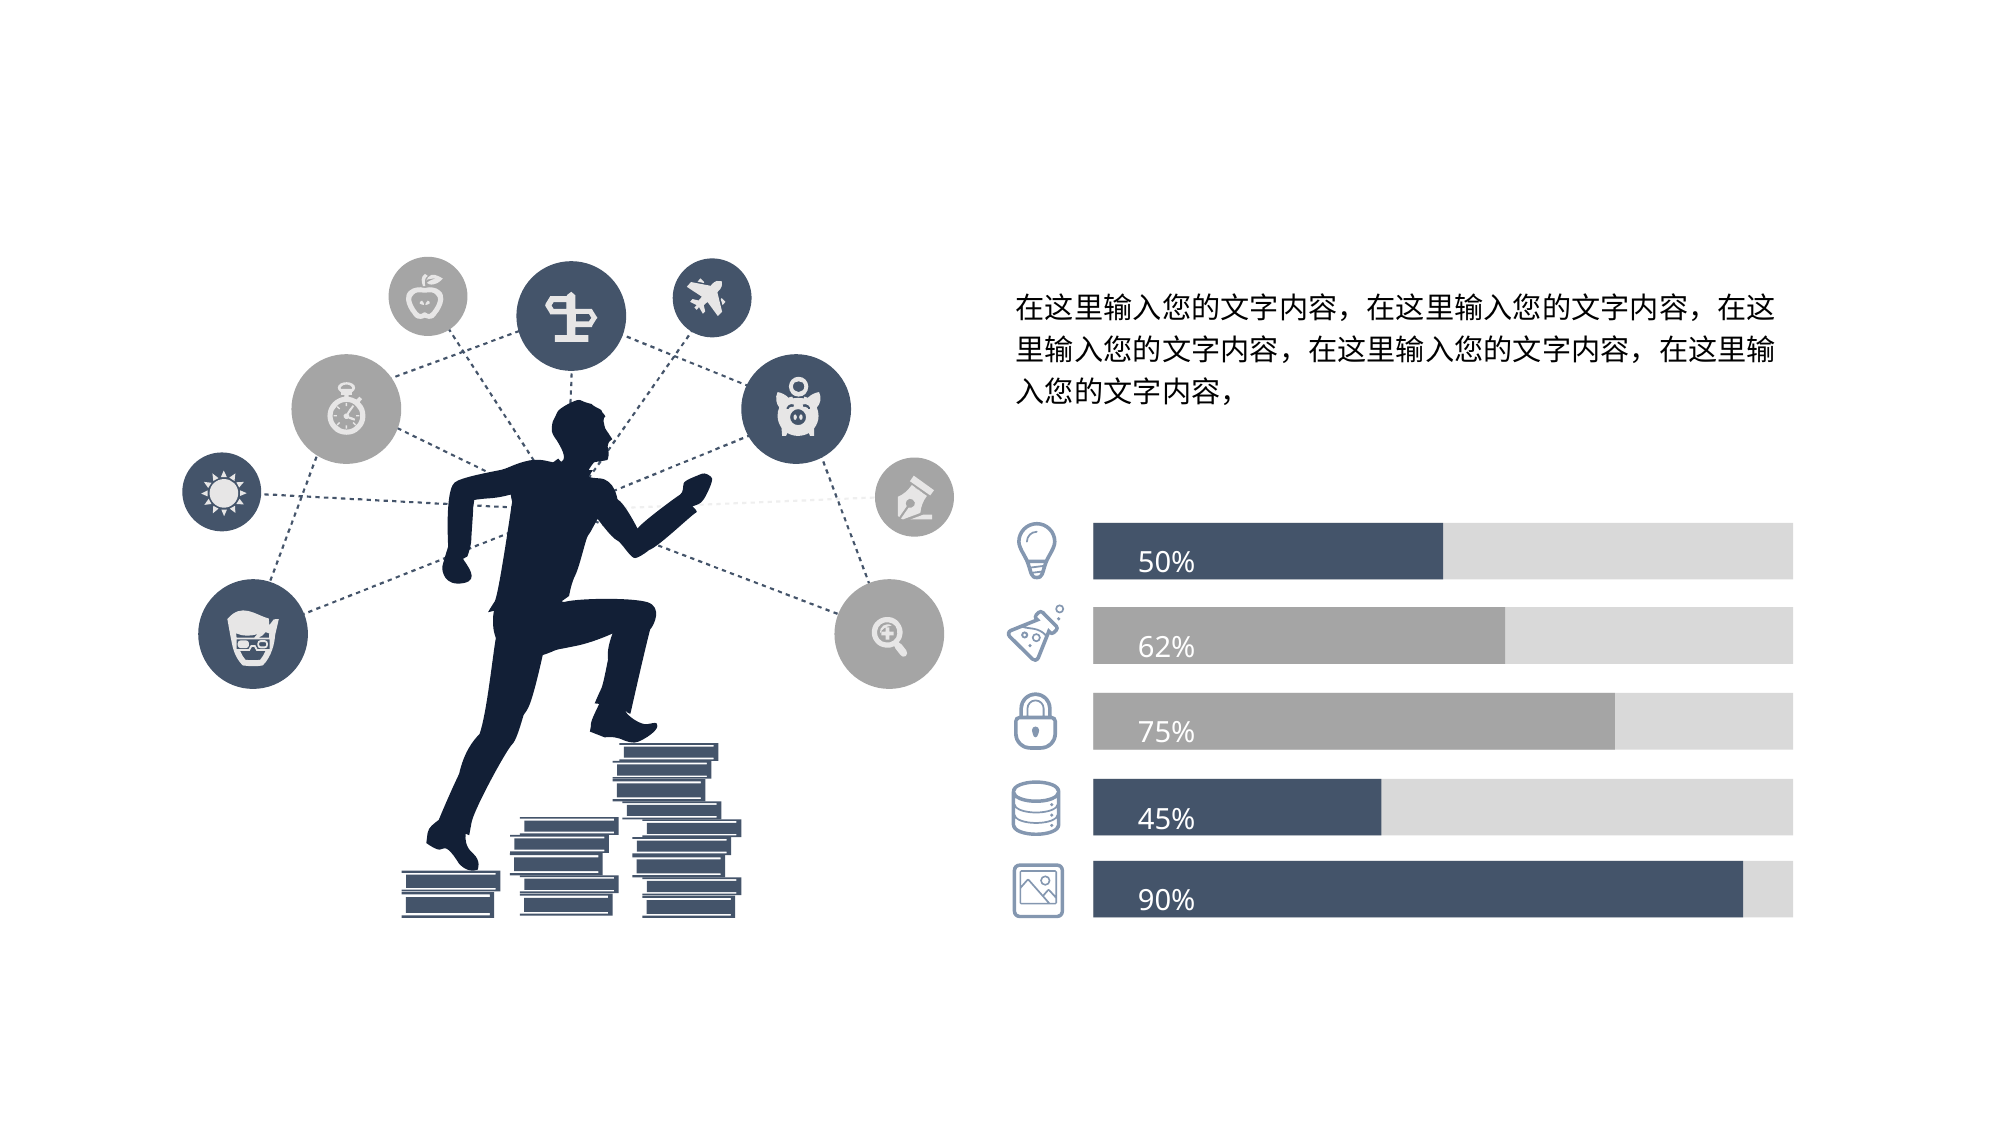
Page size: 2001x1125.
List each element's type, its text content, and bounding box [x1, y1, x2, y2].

text_box [1093, 692, 1615, 750]
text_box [1017, 521, 1057, 580]
text_box 75% [1116, 696, 1241, 760]
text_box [1014, 692, 1058, 750]
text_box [178, 252, 958, 918]
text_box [1012, 863, 1065, 919]
text_box 62% [1116, 610, 1241, 674]
text_box 在这里输入您的文字内容，在这里输入您的文字内容，在这里输入您的文字内容，在这里输入您的文字内容，在这里输入您的文字内容， [1000, 274, 1794, 417]
text_box [1744, 860, 1794, 918]
text_box [1093, 607, 1506, 664]
text_box 45% [1116, 782, 1241, 846]
text_box [1615, 692, 1794, 750]
text_box [1382, 778, 1794, 836]
text_box 90% [1116, 864, 1241, 928]
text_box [1011, 780, 1061, 837]
text_box [1093, 860, 1744, 918]
text_box [1444, 522, 1794, 580]
text_box [1093, 778, 1382, 836]
text_box [1506, 607, 1794, 664]
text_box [1006, 604, 1065, 662]
text_box [1093, 522, 1444, 580]
text_box 50% [1116, 526, 1241, 590]
